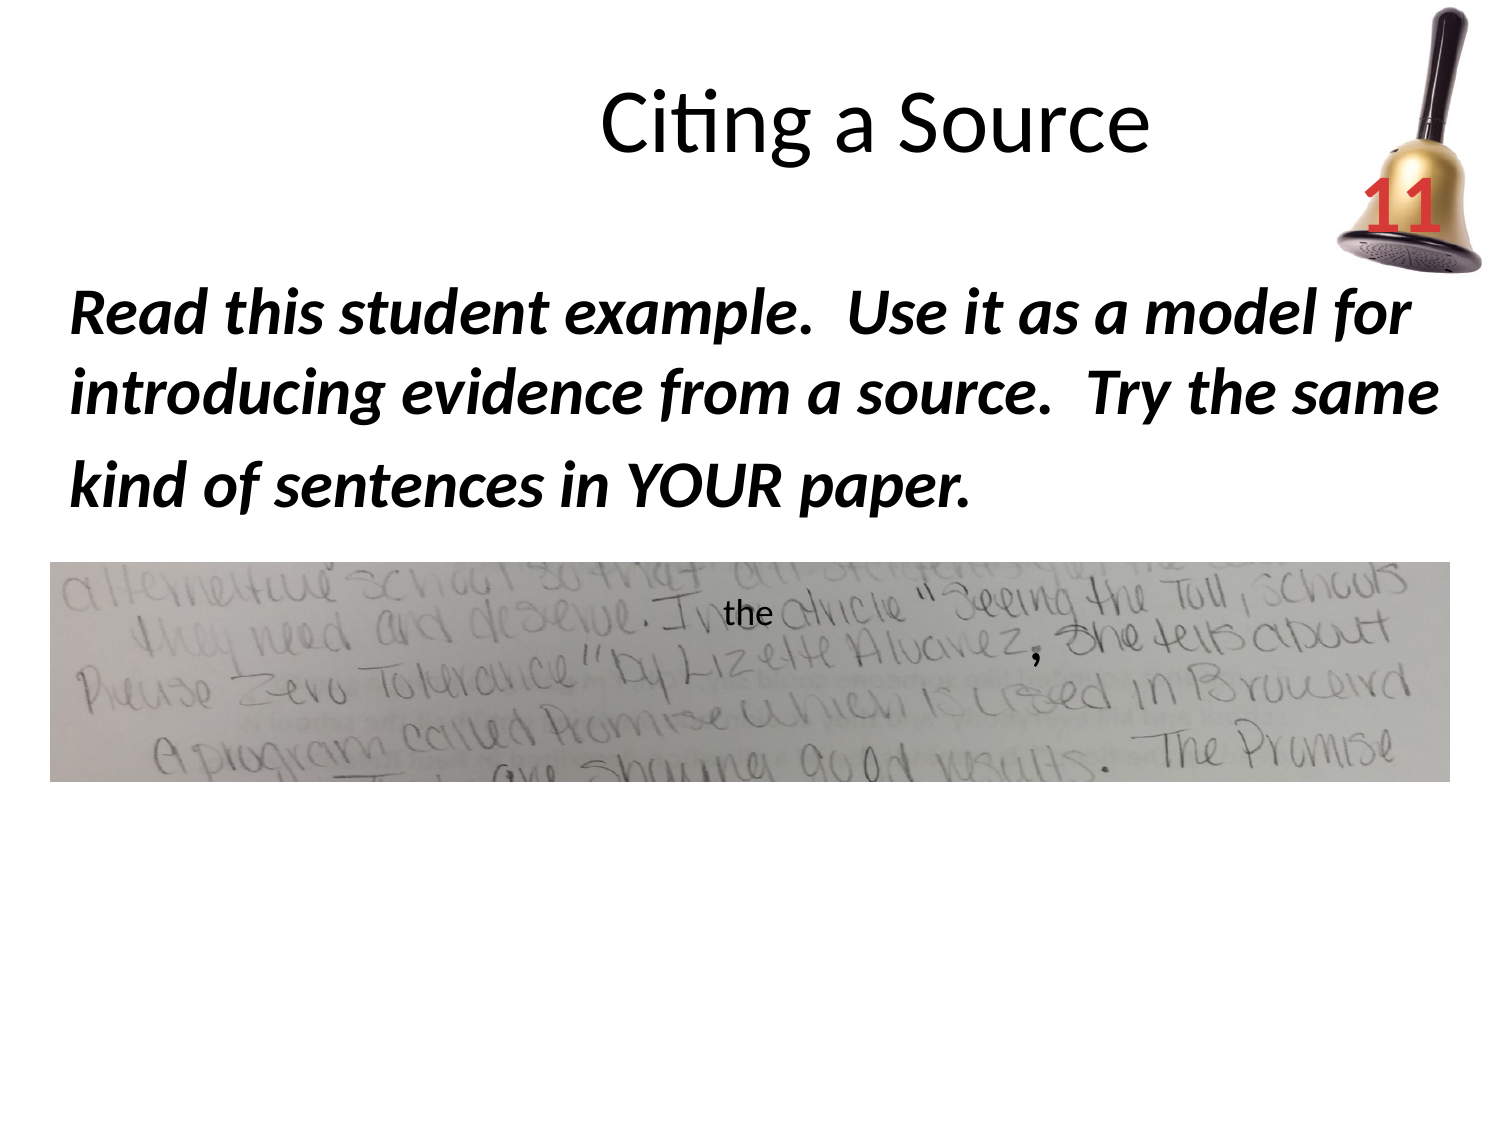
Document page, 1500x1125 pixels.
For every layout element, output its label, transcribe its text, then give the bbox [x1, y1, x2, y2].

title Citing a Source [41, 22, 1261, 210]
picture [49, 562, 1451, 782]
subtitle Read this student example. Use it as a model for introducing evidence from a source. Try the same kind of sentences in YOUR paper. [54, 260, 1500, 560]
picture [1266, 4, 1500, 281]
